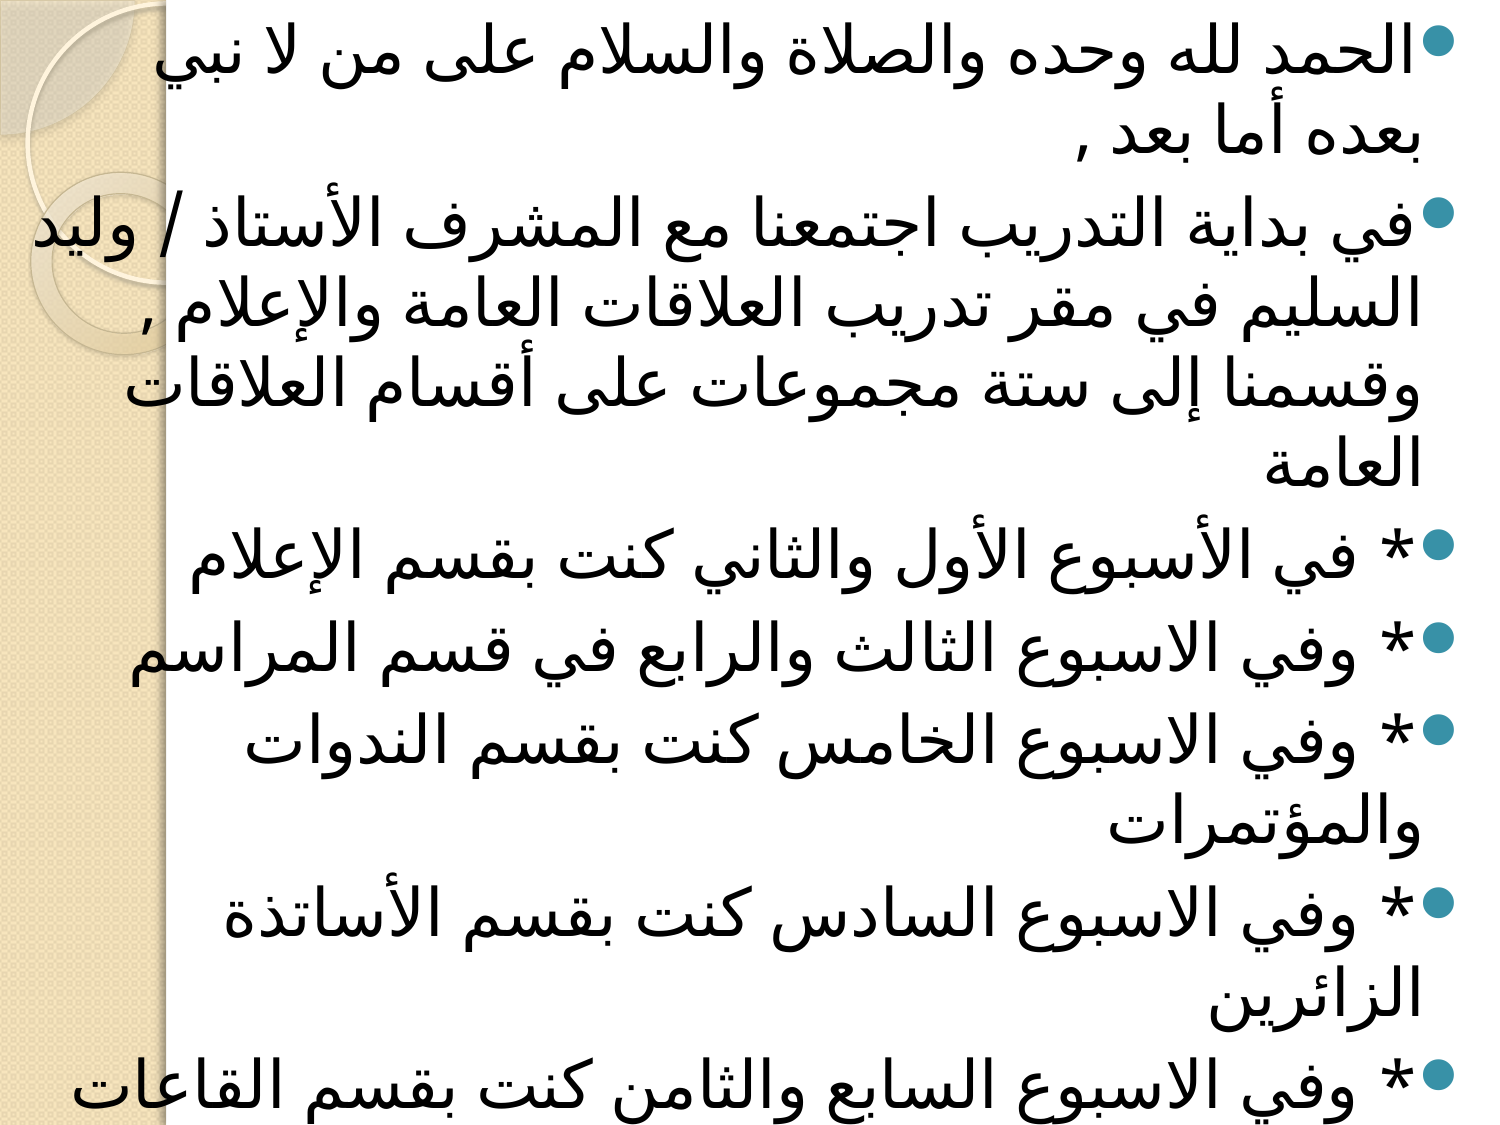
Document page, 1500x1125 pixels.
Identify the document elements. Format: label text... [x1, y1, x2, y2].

list الحمد لله وحده والصلاة والسلام على من لا نبي بعده أما بعد , في بداية التدريب اجتمعنا مع المشرف الأستاذ / وليد السليم في مقر تدريب العلاقات العامة والإعلام , وقسمنا إلى ستة مجموعات على أقسام العلاقات العامة * في الأسبوع الأول والثاني كنت بقسم الإعلام * وفي الاسبوع الثالث والرابع في قسم المراسم * وفي الاسبوع الخامس كنت بقسم الندوات والمؤتمرات * وفي الاسبوع السادس كنت بقسم الأساتذة الزائرين * وفي الاسبوع السابع والثامن كنت بقسم القاعات والتشريفات * وفي الأسبوع التاسع كنت بقسم المعلومات * وفي الأسبوع العاشر والأخير كنت بقسم السكرتارية [0, 0, 1500, 1125]
